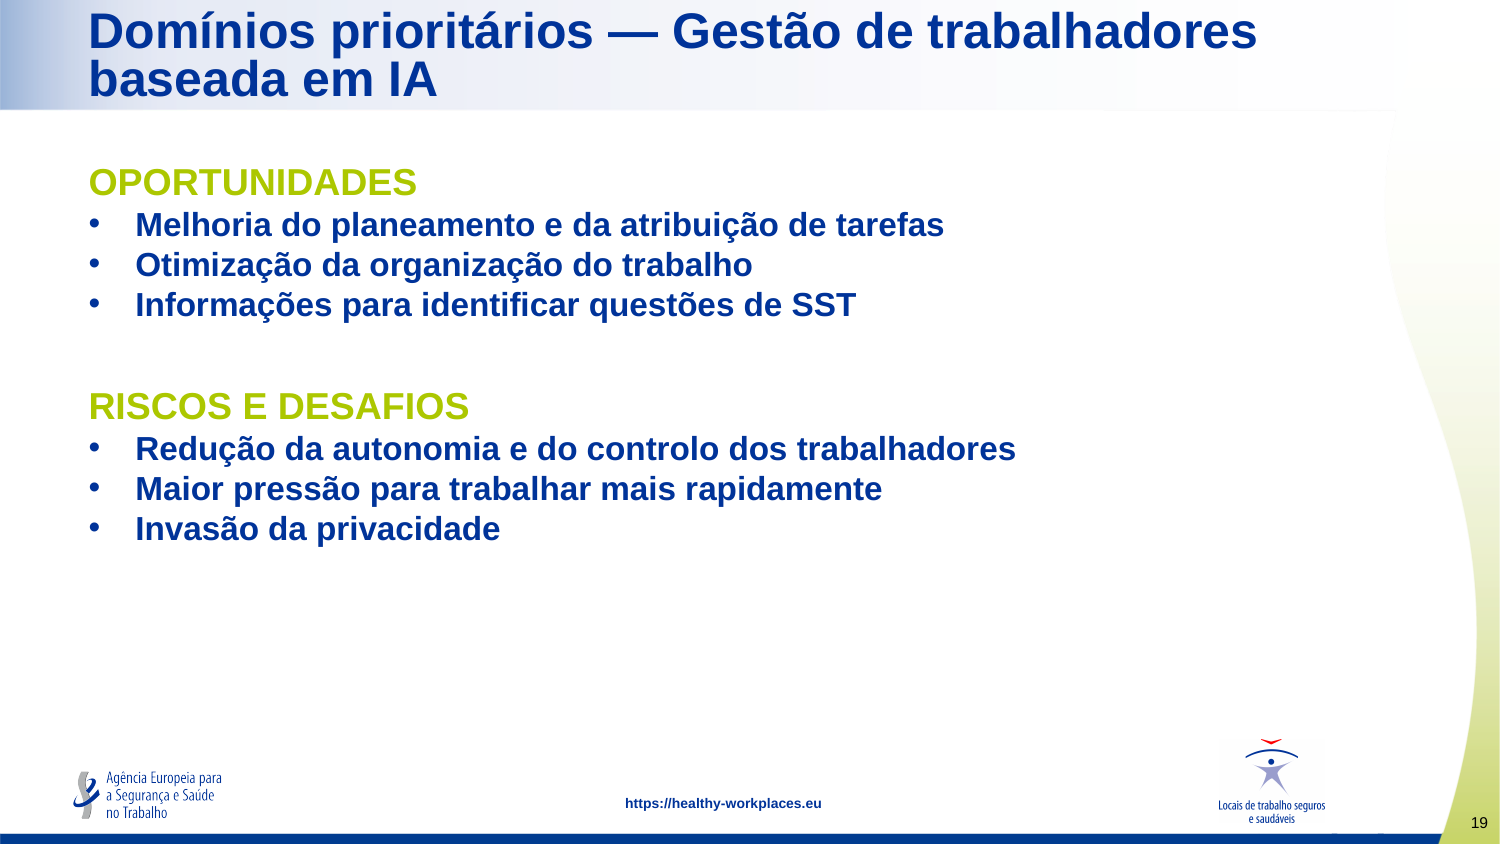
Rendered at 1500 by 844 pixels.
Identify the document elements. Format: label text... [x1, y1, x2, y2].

picture [0, 0, 1500, 844]
text_box OPORTUNIDADES Melhoria do planeamento e da atribuição de tarefas Otimização da organização do trabalho Informações para identificar questões de SST RISCOS E DESAFIOS Redução da autonomia e do controlo dos trabalhadores Maior pressão para trabalhar mais rapidamente Invasão da privacidade [73, 150, 1314, 555]
title Domínios prioritários — Gestão de trabalhadores baseada em IA [73, 0, 1314, 137]
